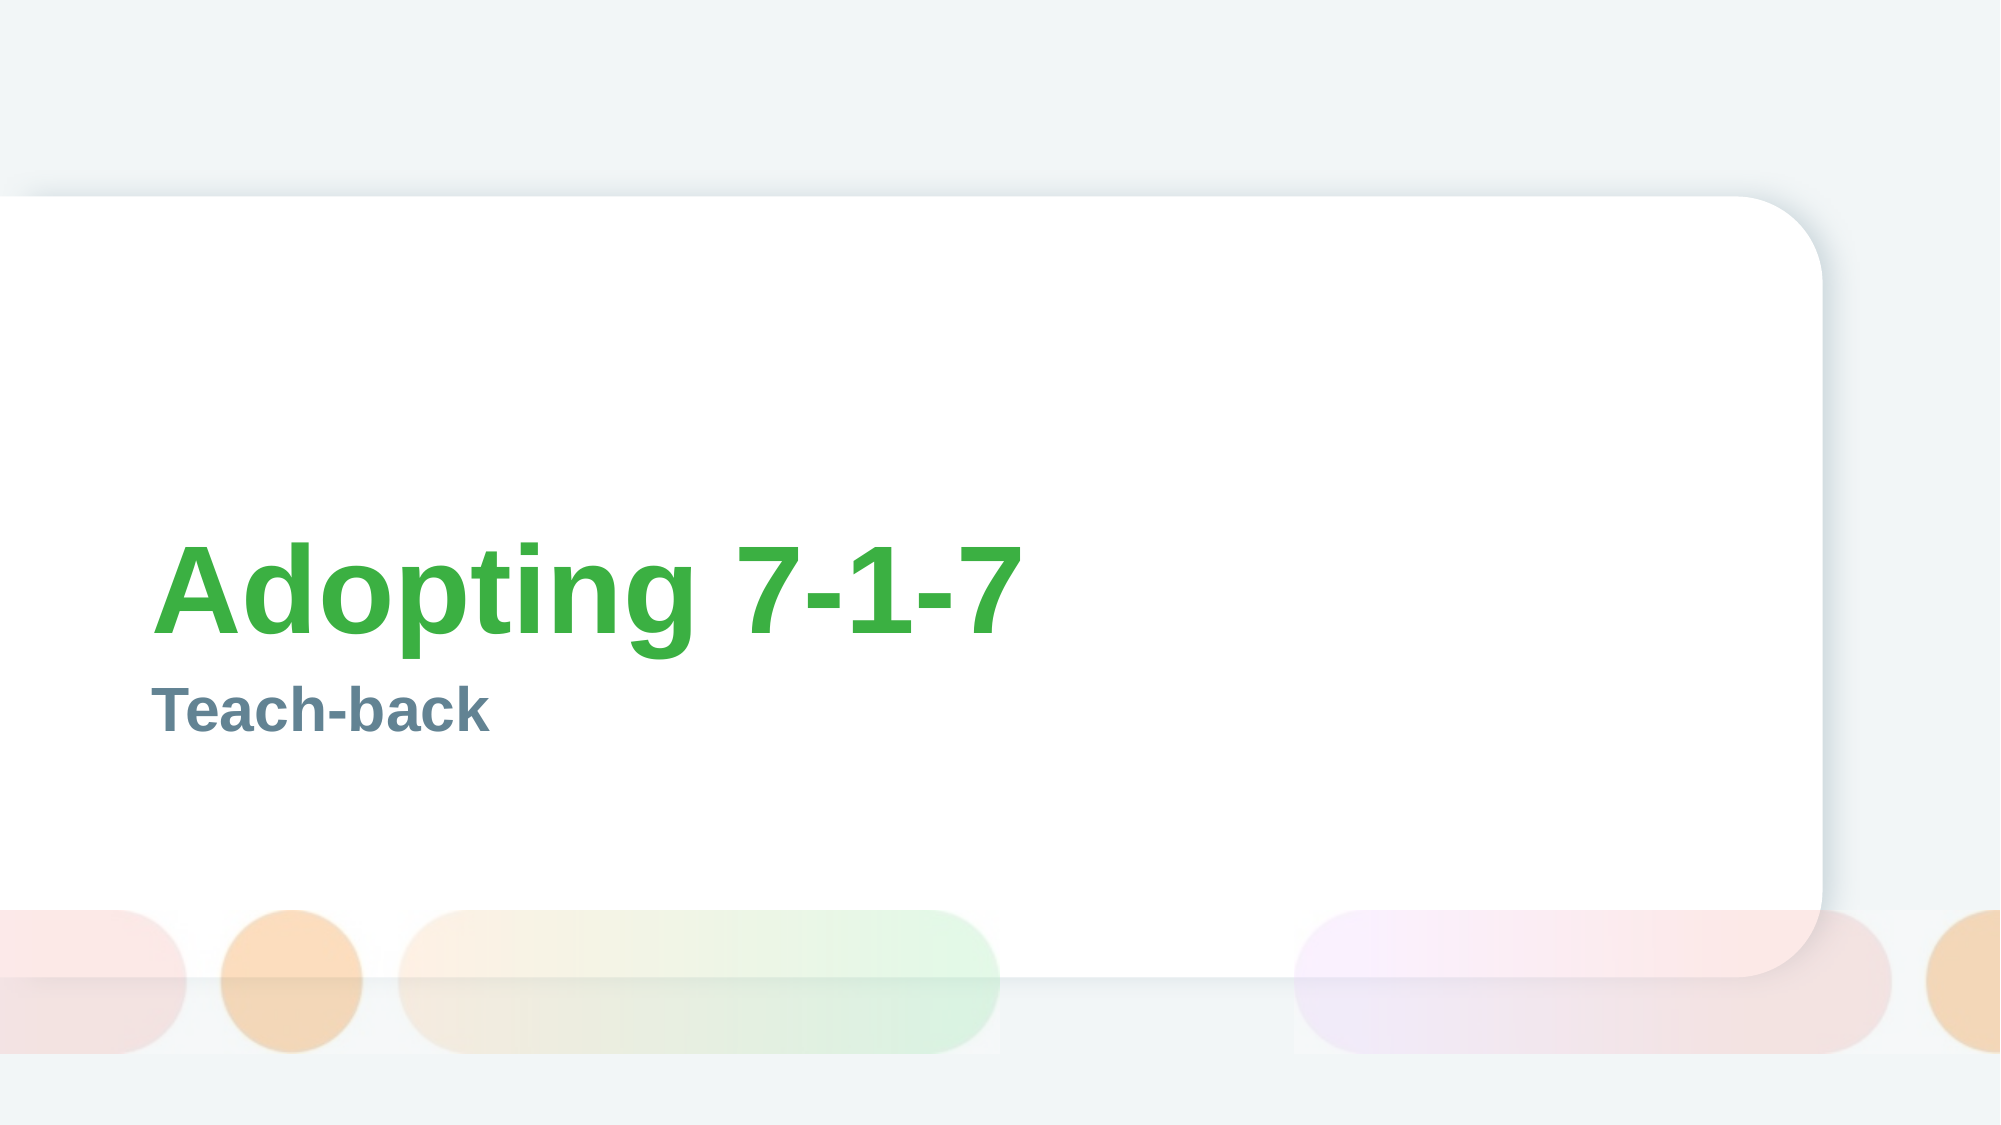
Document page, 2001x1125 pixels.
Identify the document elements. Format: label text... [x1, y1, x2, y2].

title Adopting 7-1-7 [136, 313, 1729, 666]
list Teach-back [136, 670, 1729, 823]
